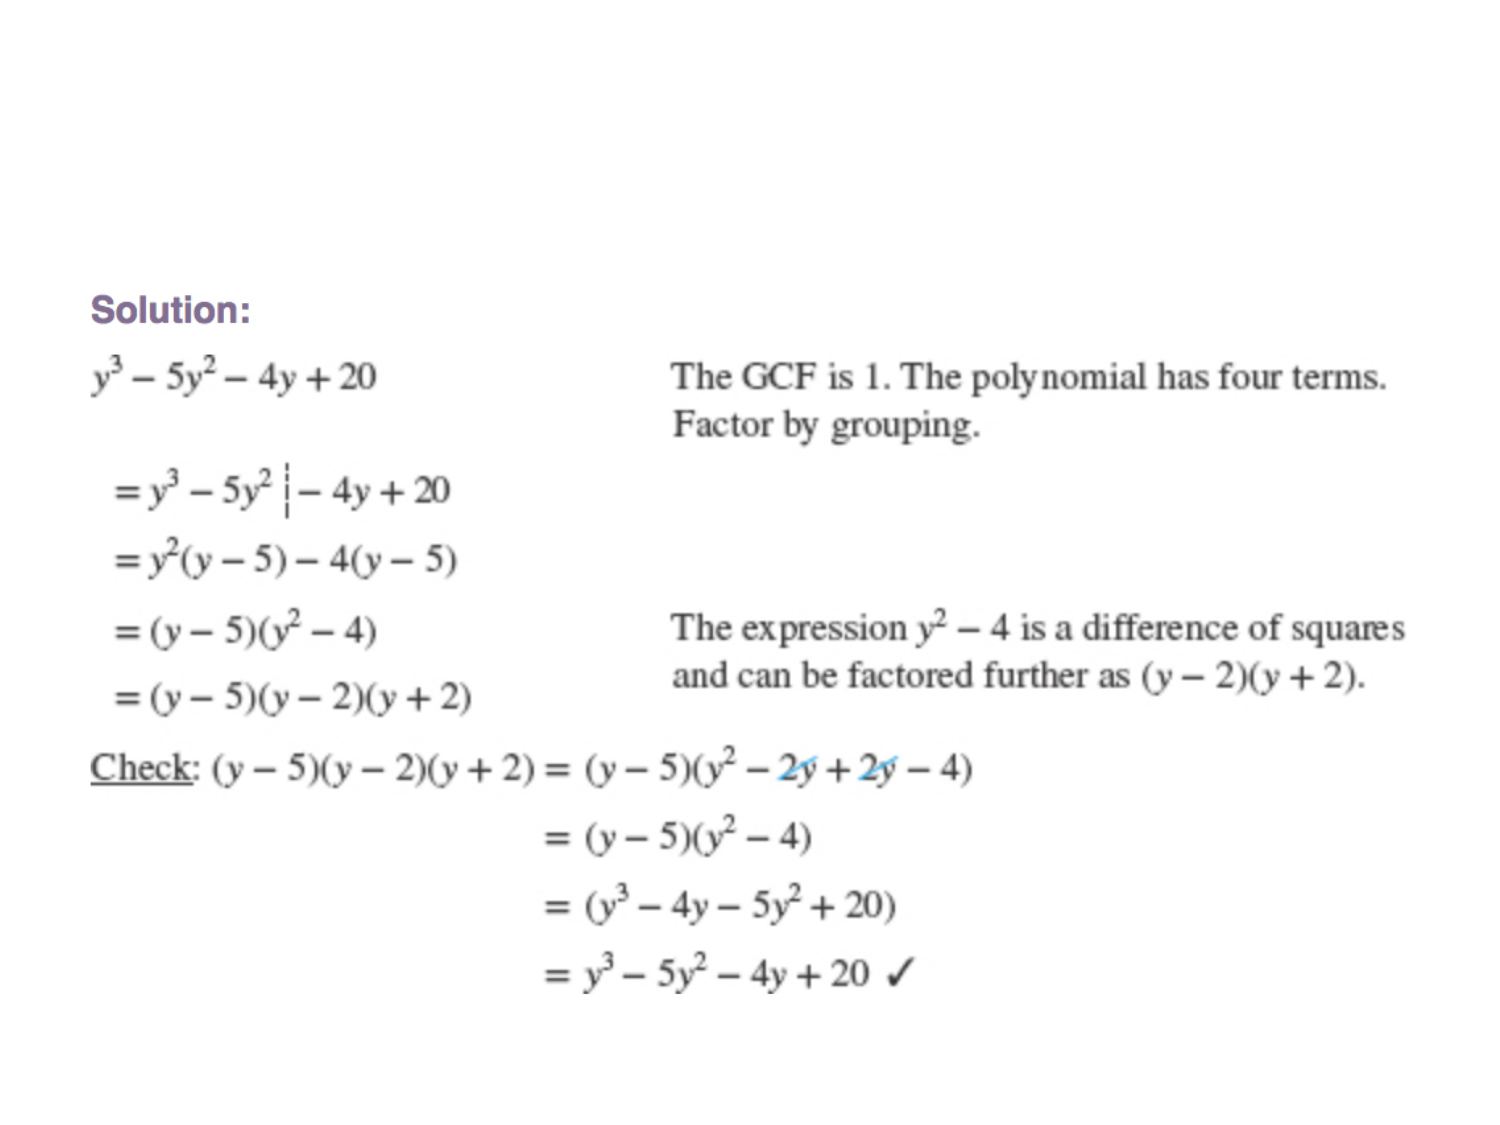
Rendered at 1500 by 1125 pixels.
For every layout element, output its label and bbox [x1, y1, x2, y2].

list [74, 262, 1426, 1006]
